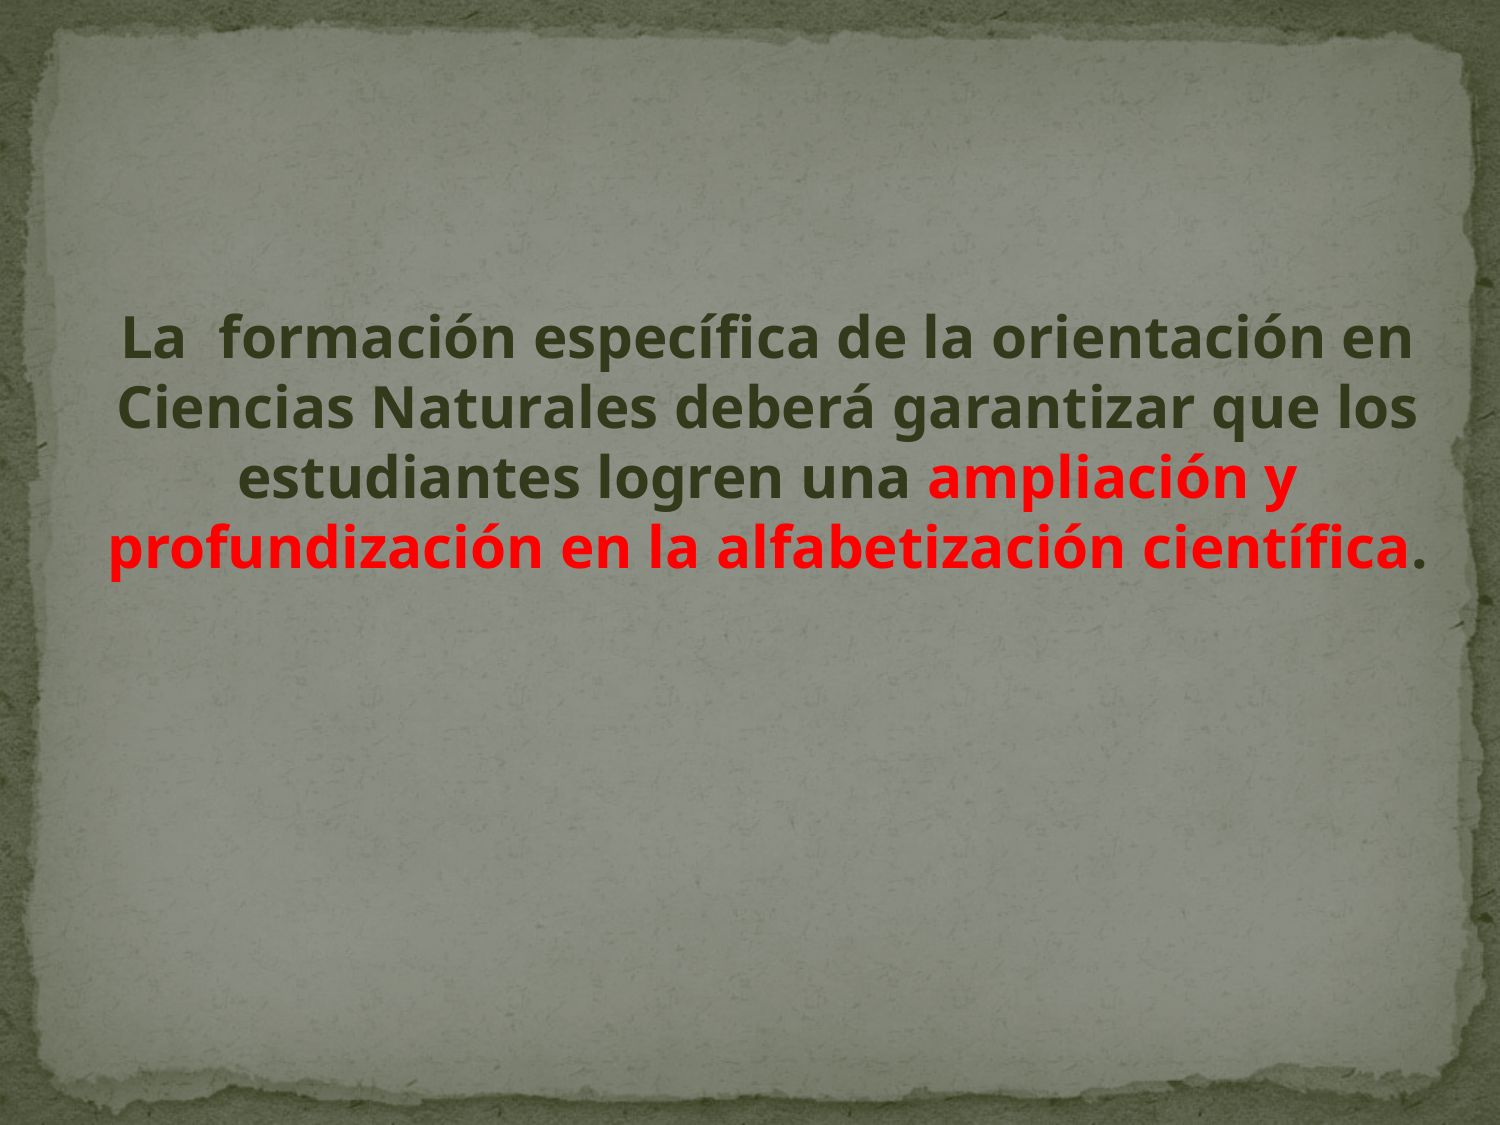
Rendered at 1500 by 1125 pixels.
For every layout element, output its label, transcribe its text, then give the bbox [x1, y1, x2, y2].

text_box La formación específica de la orientación en Ciencias Naturales deberá garantizar que los estudiantes logren una ampliación y profundización en la alfabetización científica. [82, 292, 1454, 618]
